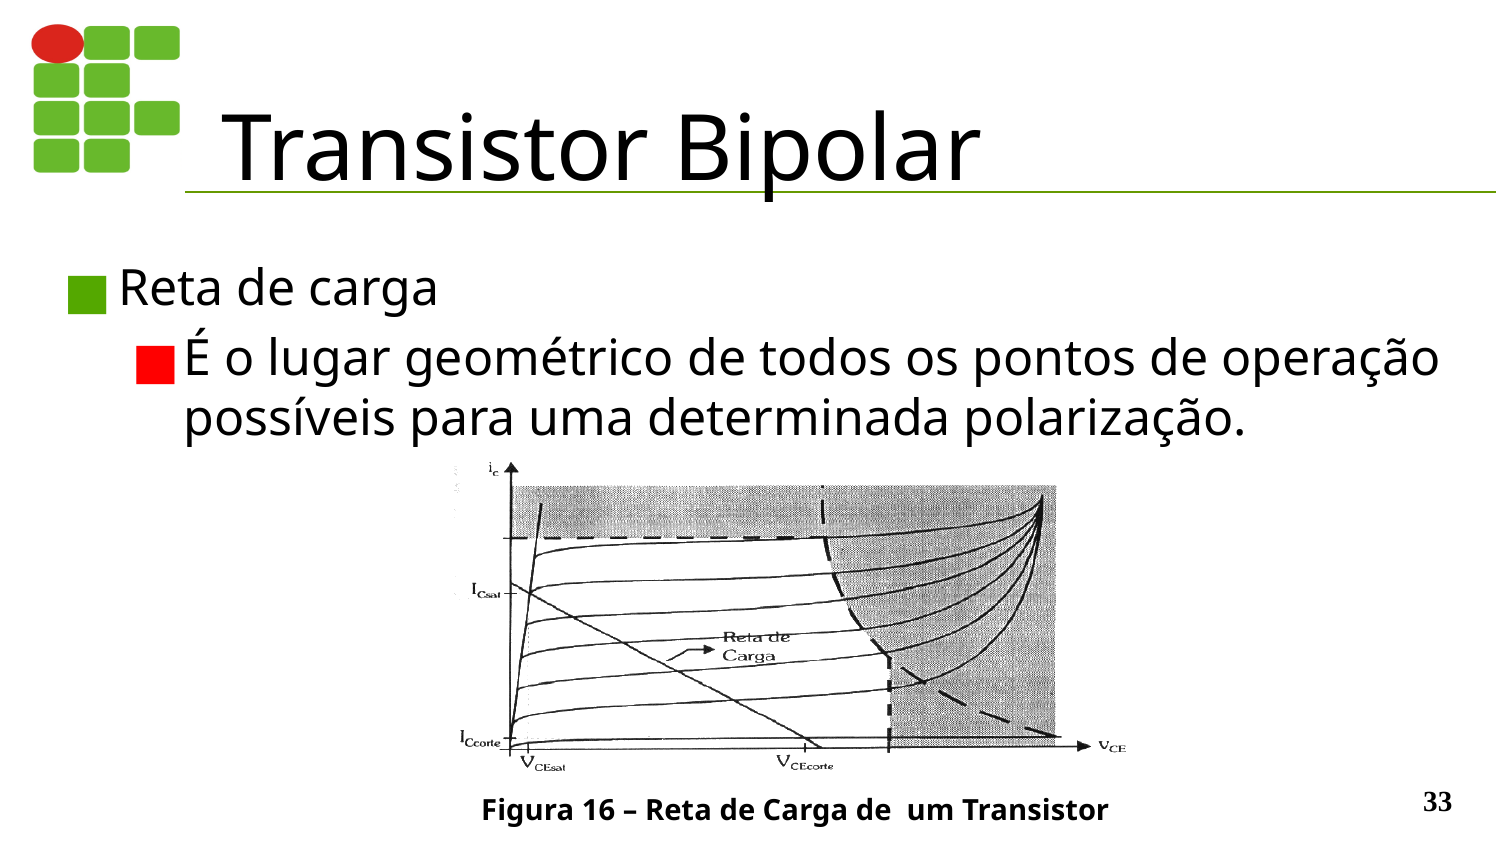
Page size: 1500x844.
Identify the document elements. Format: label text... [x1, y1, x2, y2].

title Transistor Bipolar [206, 26, 1468, 207]
list Reta de carga É o lugar geométrico de todos os pontos de operação possíveis para uma determinada polarização. Figura 16 – Reta de Carga de um Transistor [46, 248, 1469, 774]
text_box ‹#› [1155, 774, 1468, 825]
picture [453, 456, 1126, 777]
picture [29, 23, 182, 174]
